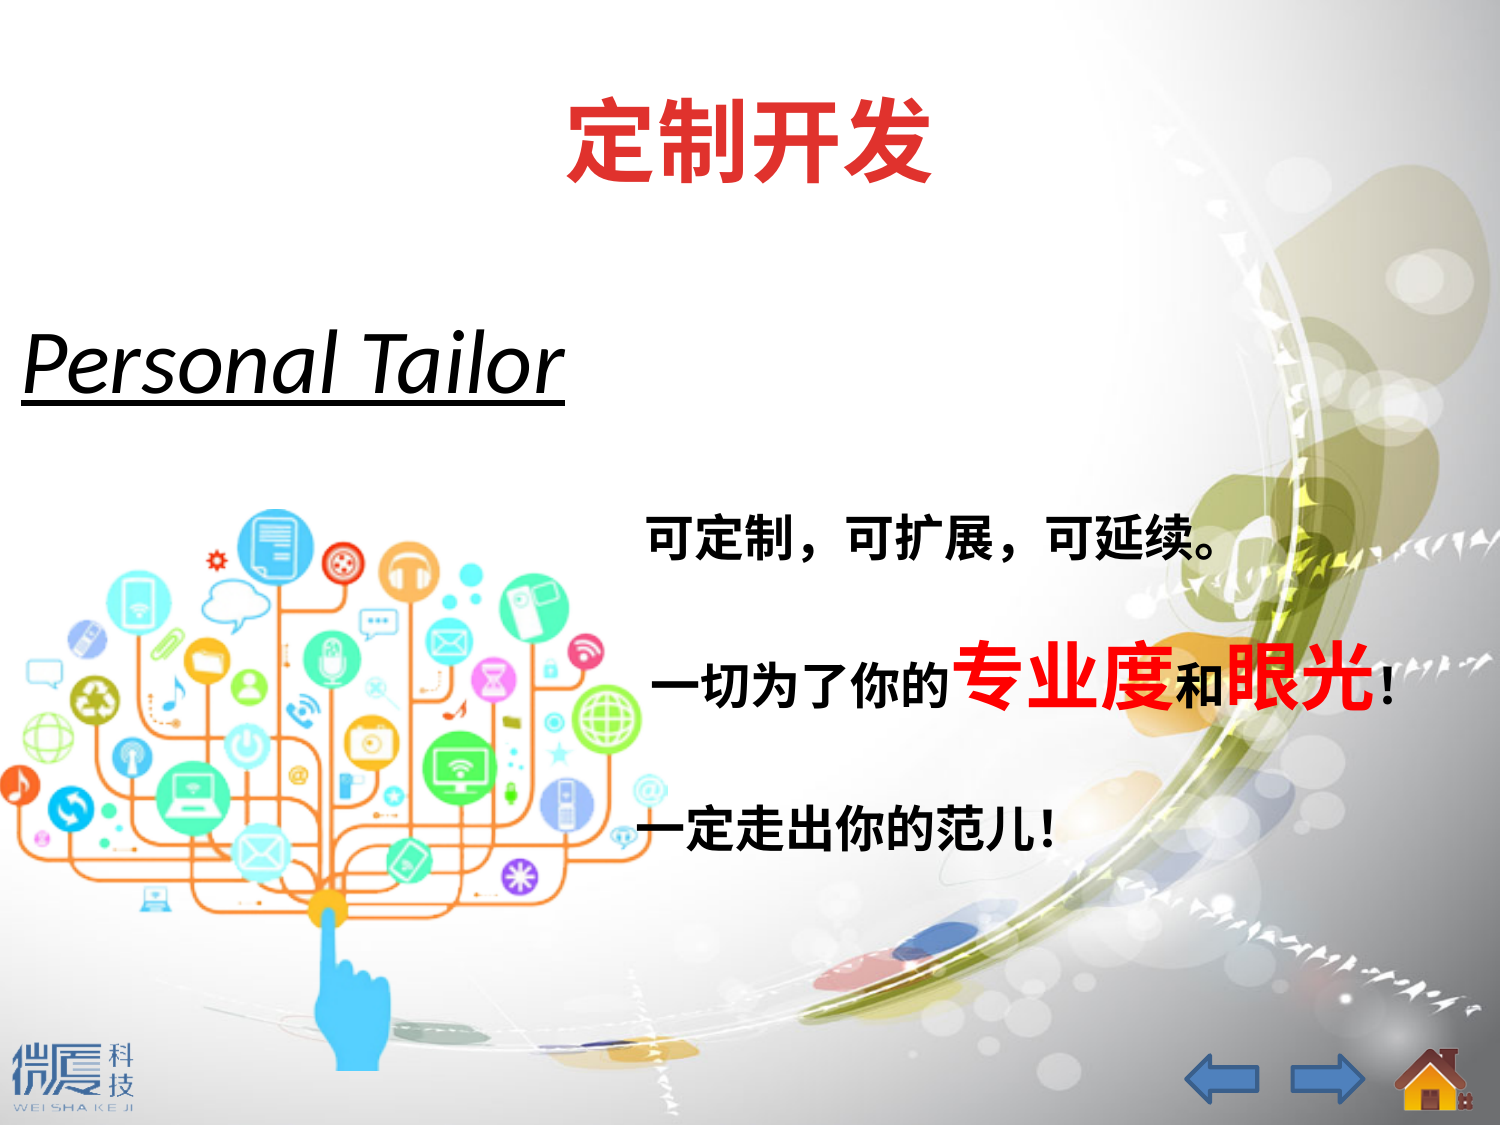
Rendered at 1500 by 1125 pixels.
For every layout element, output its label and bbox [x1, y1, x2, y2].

text_box [1186, 1039, 1485, 1118]
picture [0, 0, 1500, 1125]
